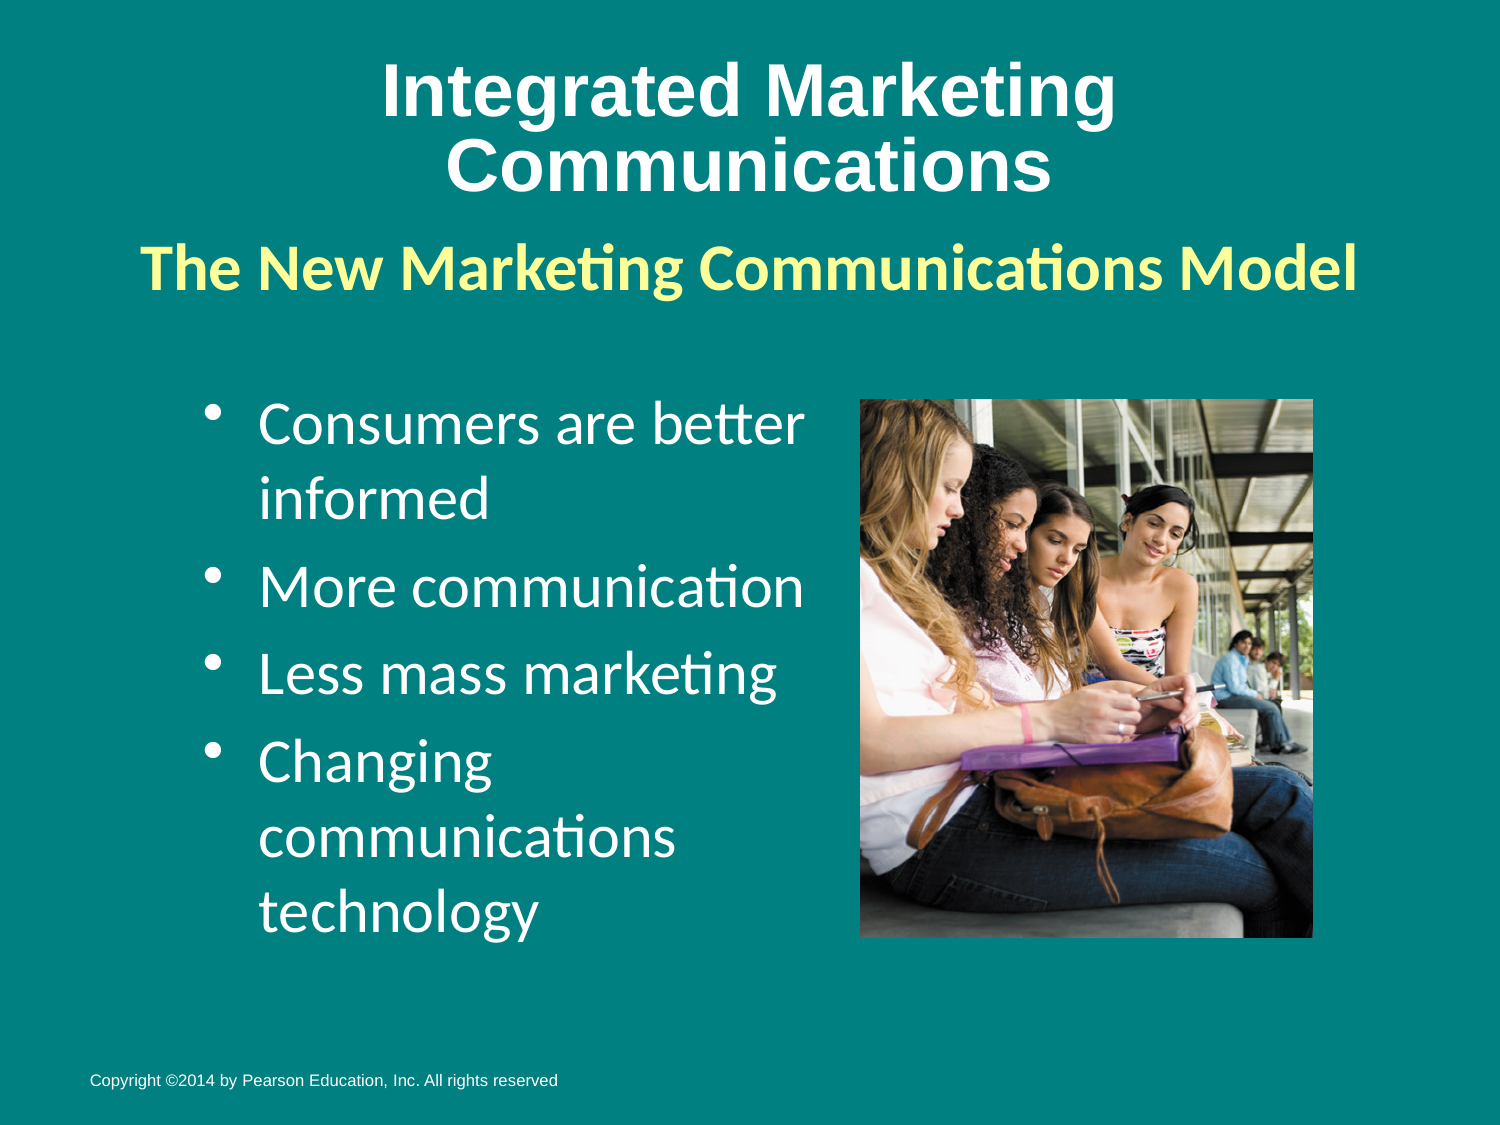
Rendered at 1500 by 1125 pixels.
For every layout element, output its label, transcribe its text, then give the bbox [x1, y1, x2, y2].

text_box Copyright ©2014 by Pearson Education, Inc. All rights reserved [74, 1062, 825, 1098]
picture [860, 399, 1313, 938]
title Integrated Marketing Communications [112, 37, 1388, 226]
list The New Marketing Communications Model [0, 237, 1500, 313]
list Consumers are better informed More communication Less mass marketing Changing communications technology [187, 374, 863, 976]
